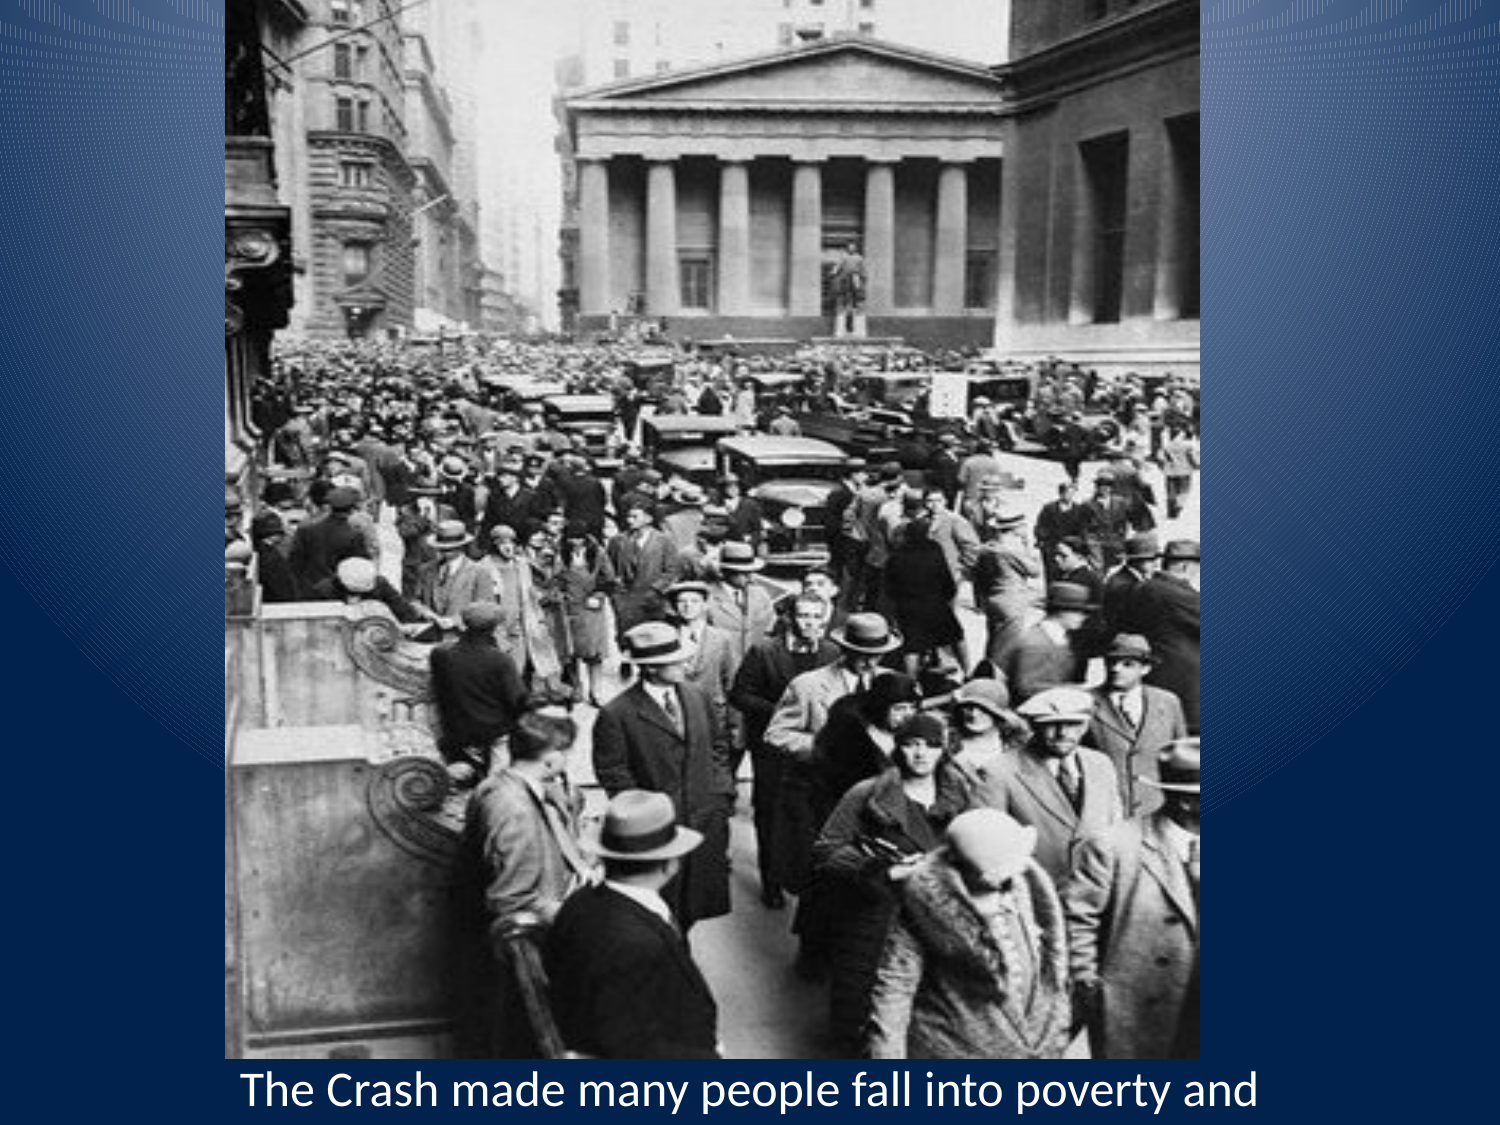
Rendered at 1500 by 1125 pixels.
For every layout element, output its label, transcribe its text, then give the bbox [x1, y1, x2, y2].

text_box The Crash made many people fall into poverty and there was panic and mania around the city. [224, 1049, 1275, 1125]
picture [224, 0, 1201, 1059]
